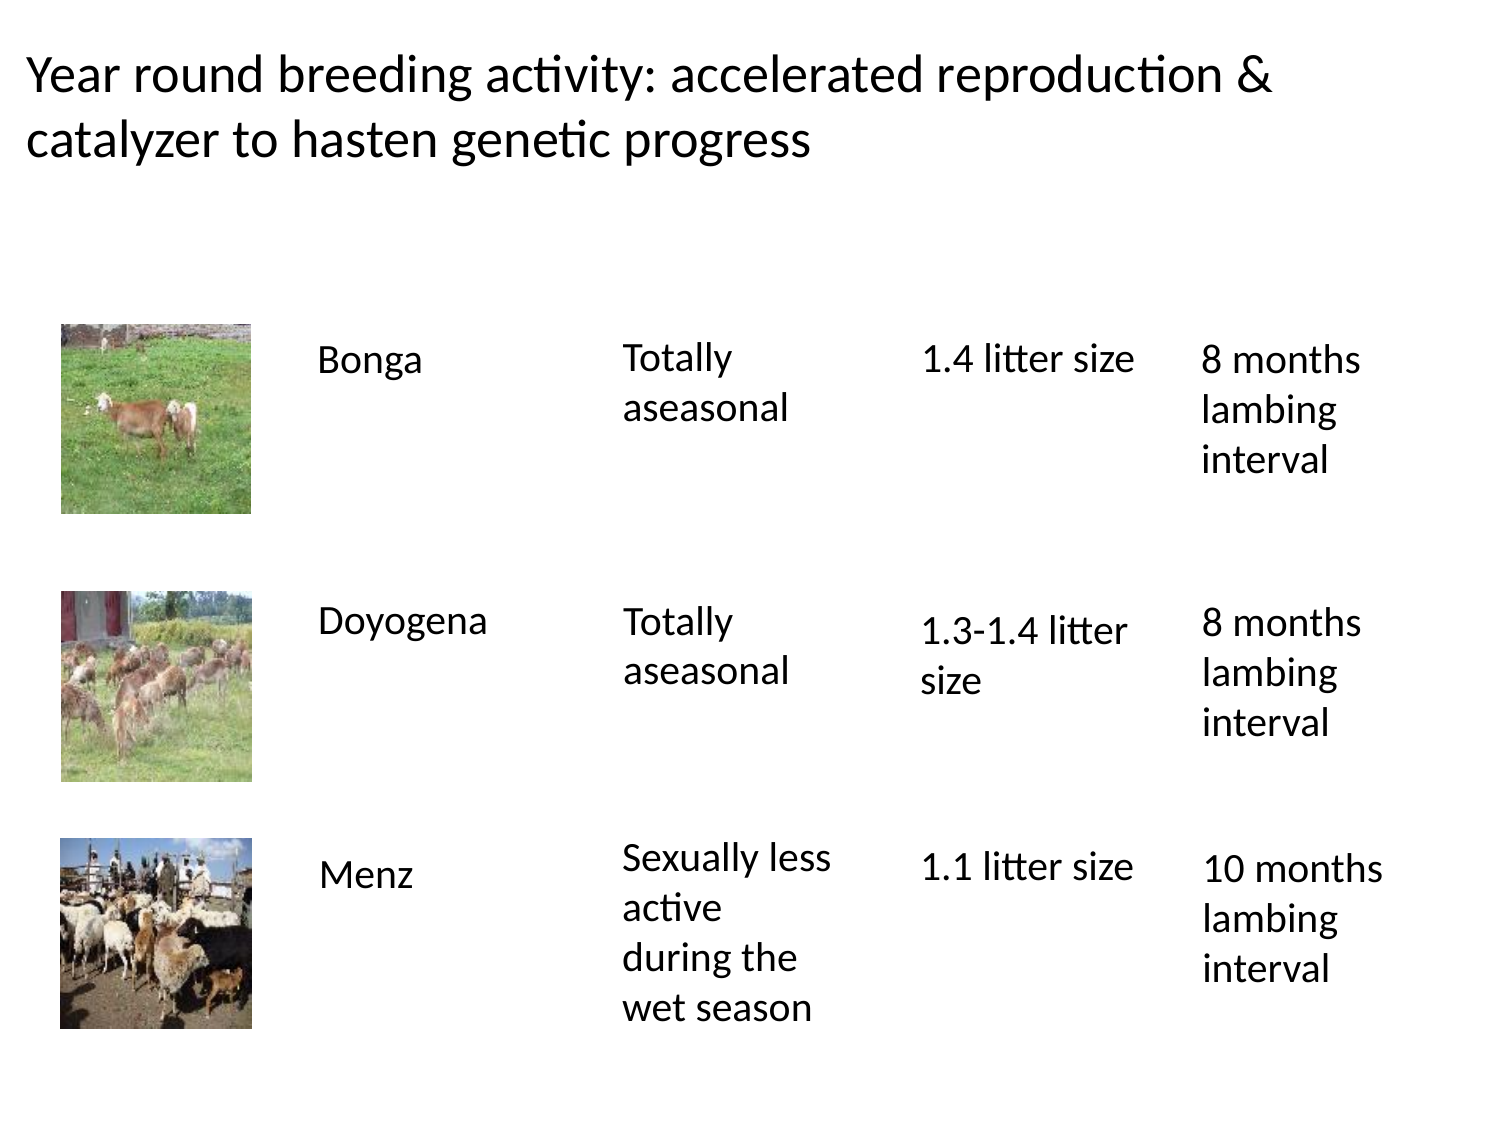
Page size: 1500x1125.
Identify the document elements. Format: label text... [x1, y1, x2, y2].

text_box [60, 322, 1435, 515]
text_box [60, 822, 1436, 1041]
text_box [60, 584, 1435, 782]
title Year round breeding activity: accelerated reproduction & catalyzer to hasten genetic progress [11, 9, 1487, 197]
